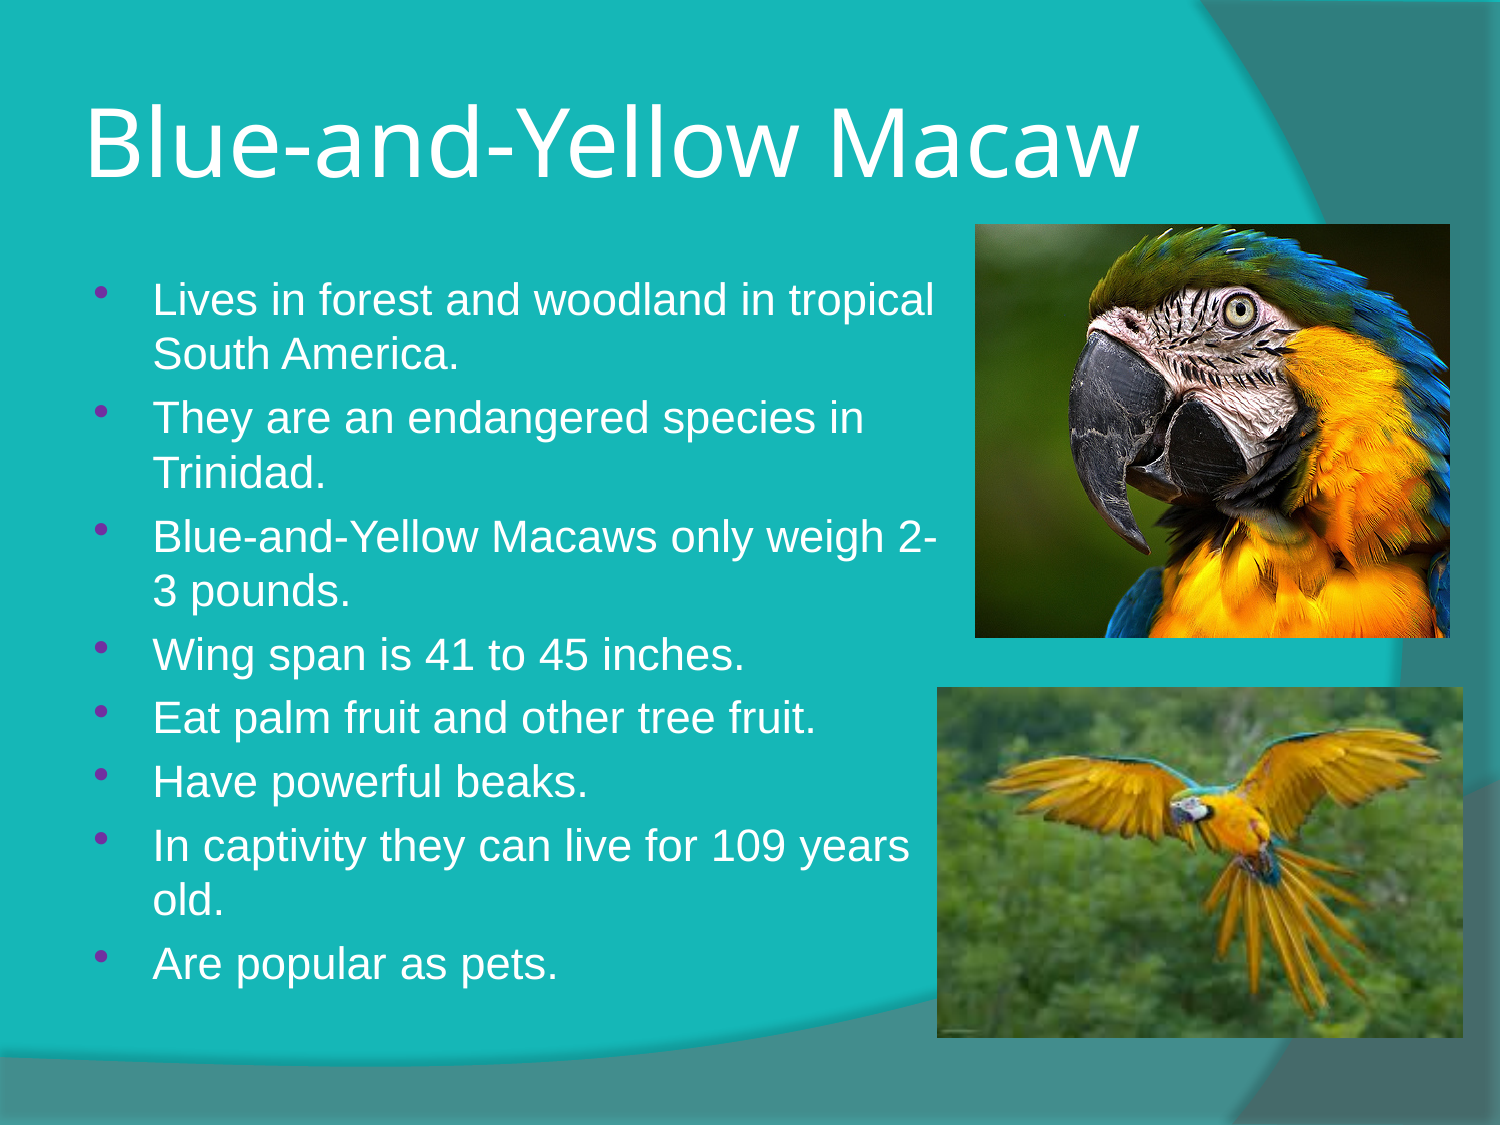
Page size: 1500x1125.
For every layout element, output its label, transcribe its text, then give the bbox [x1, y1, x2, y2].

title Blue-and-Yellow Macaw [75, 45, 1300, 233]
list Lives in forest and woodland in tropical South America. They are an endangered species in Trinidad. Blue-and-Yellow Macaws only weigh 2-3 pounds. Wing span is 41 to 45 inches. Eat palm fruit and other tree fruit. Have powerful beaks. In captivity they can live for 109 years old. Are popular as pets. [75, 262, 975, 1005]
picture [974, 224, 1451, 638]
picture [937, 687, 1463, 1038]
